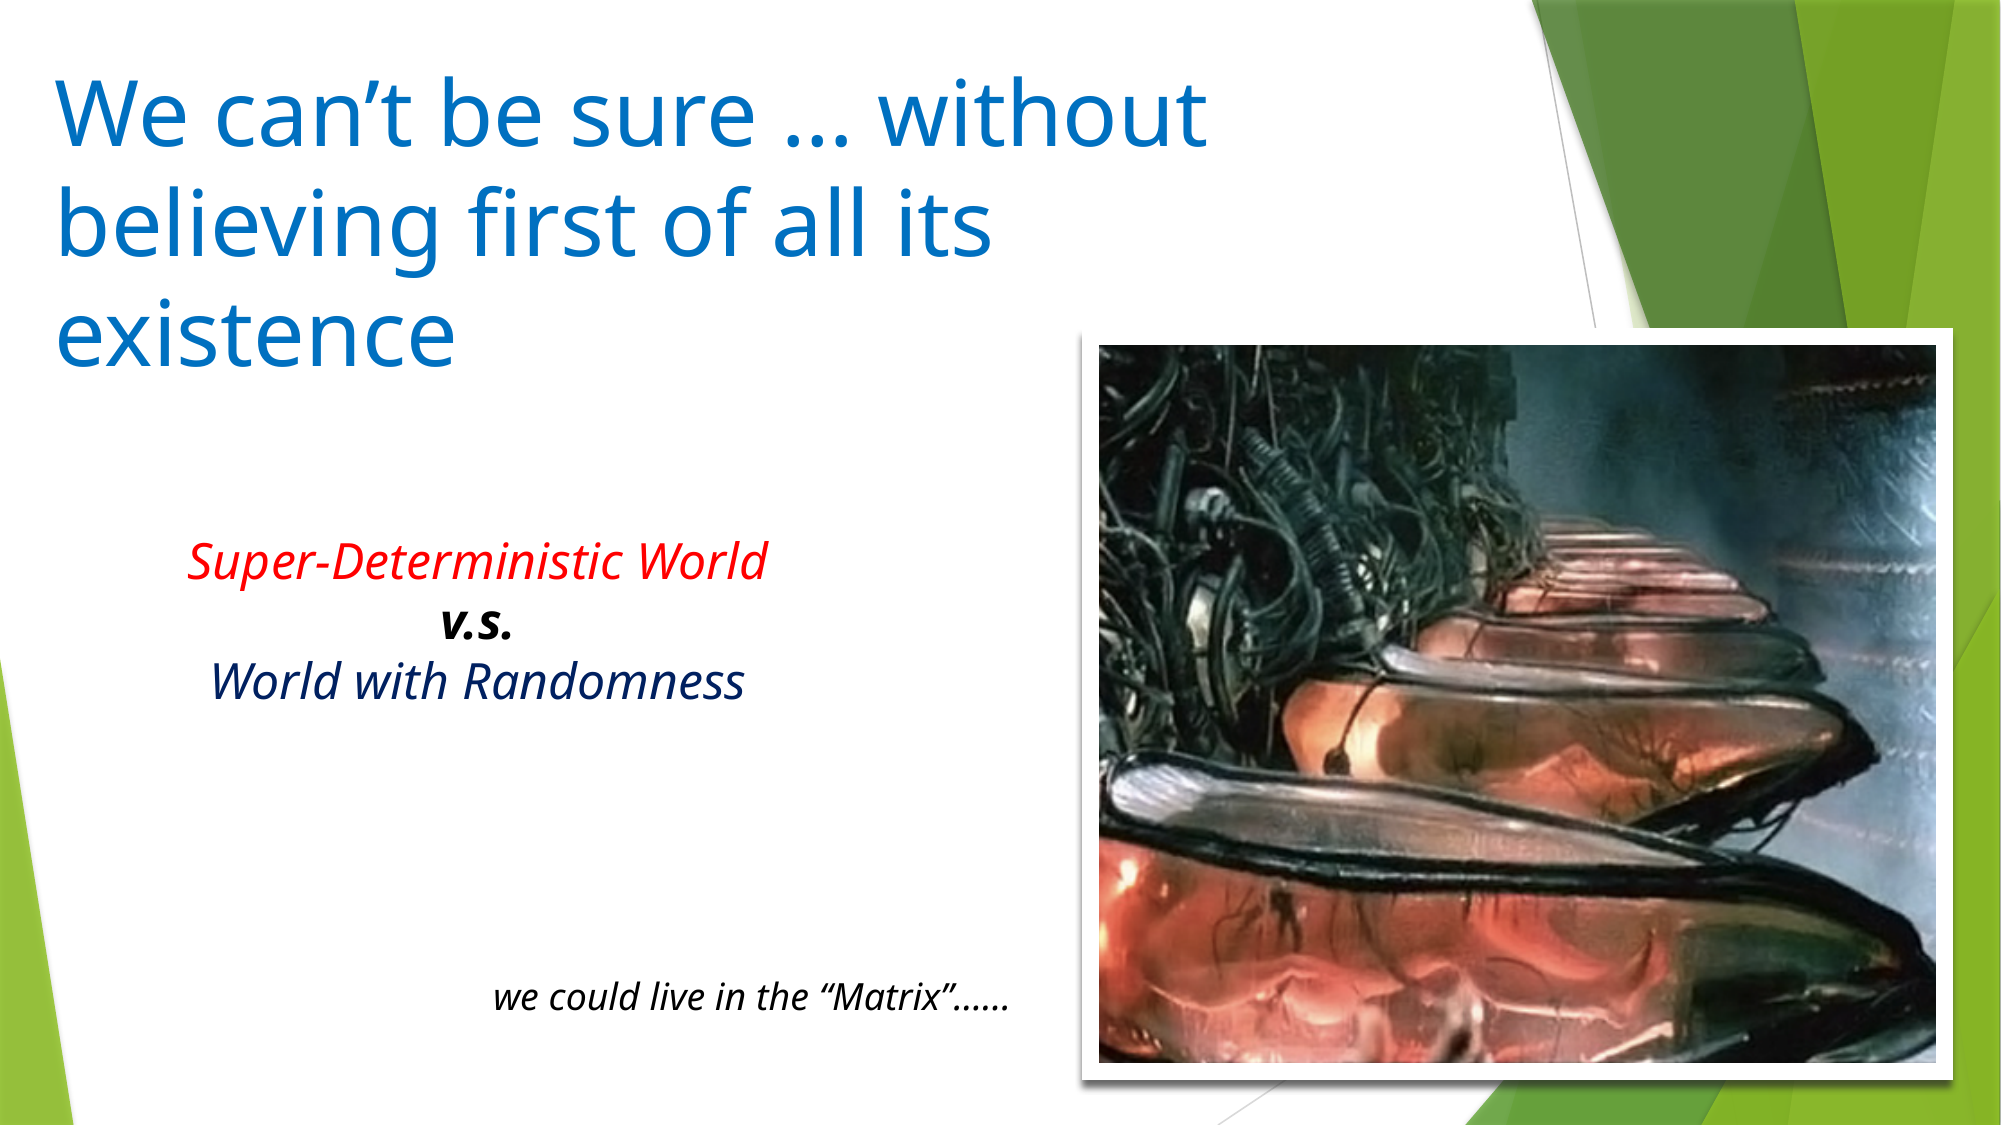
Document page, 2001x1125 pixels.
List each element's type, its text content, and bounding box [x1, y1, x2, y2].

text_box We can’t be sure … without believing first of all its existence [27, 47, 1416, 362]
text_box Super-Deterministic World v.s. World with Randomness [172, 521, 784, 717]
picture [1098, 343, 1937, 1064]
text_box we could live in the “Matrix”…… [478, 965, 1027, 1026]
